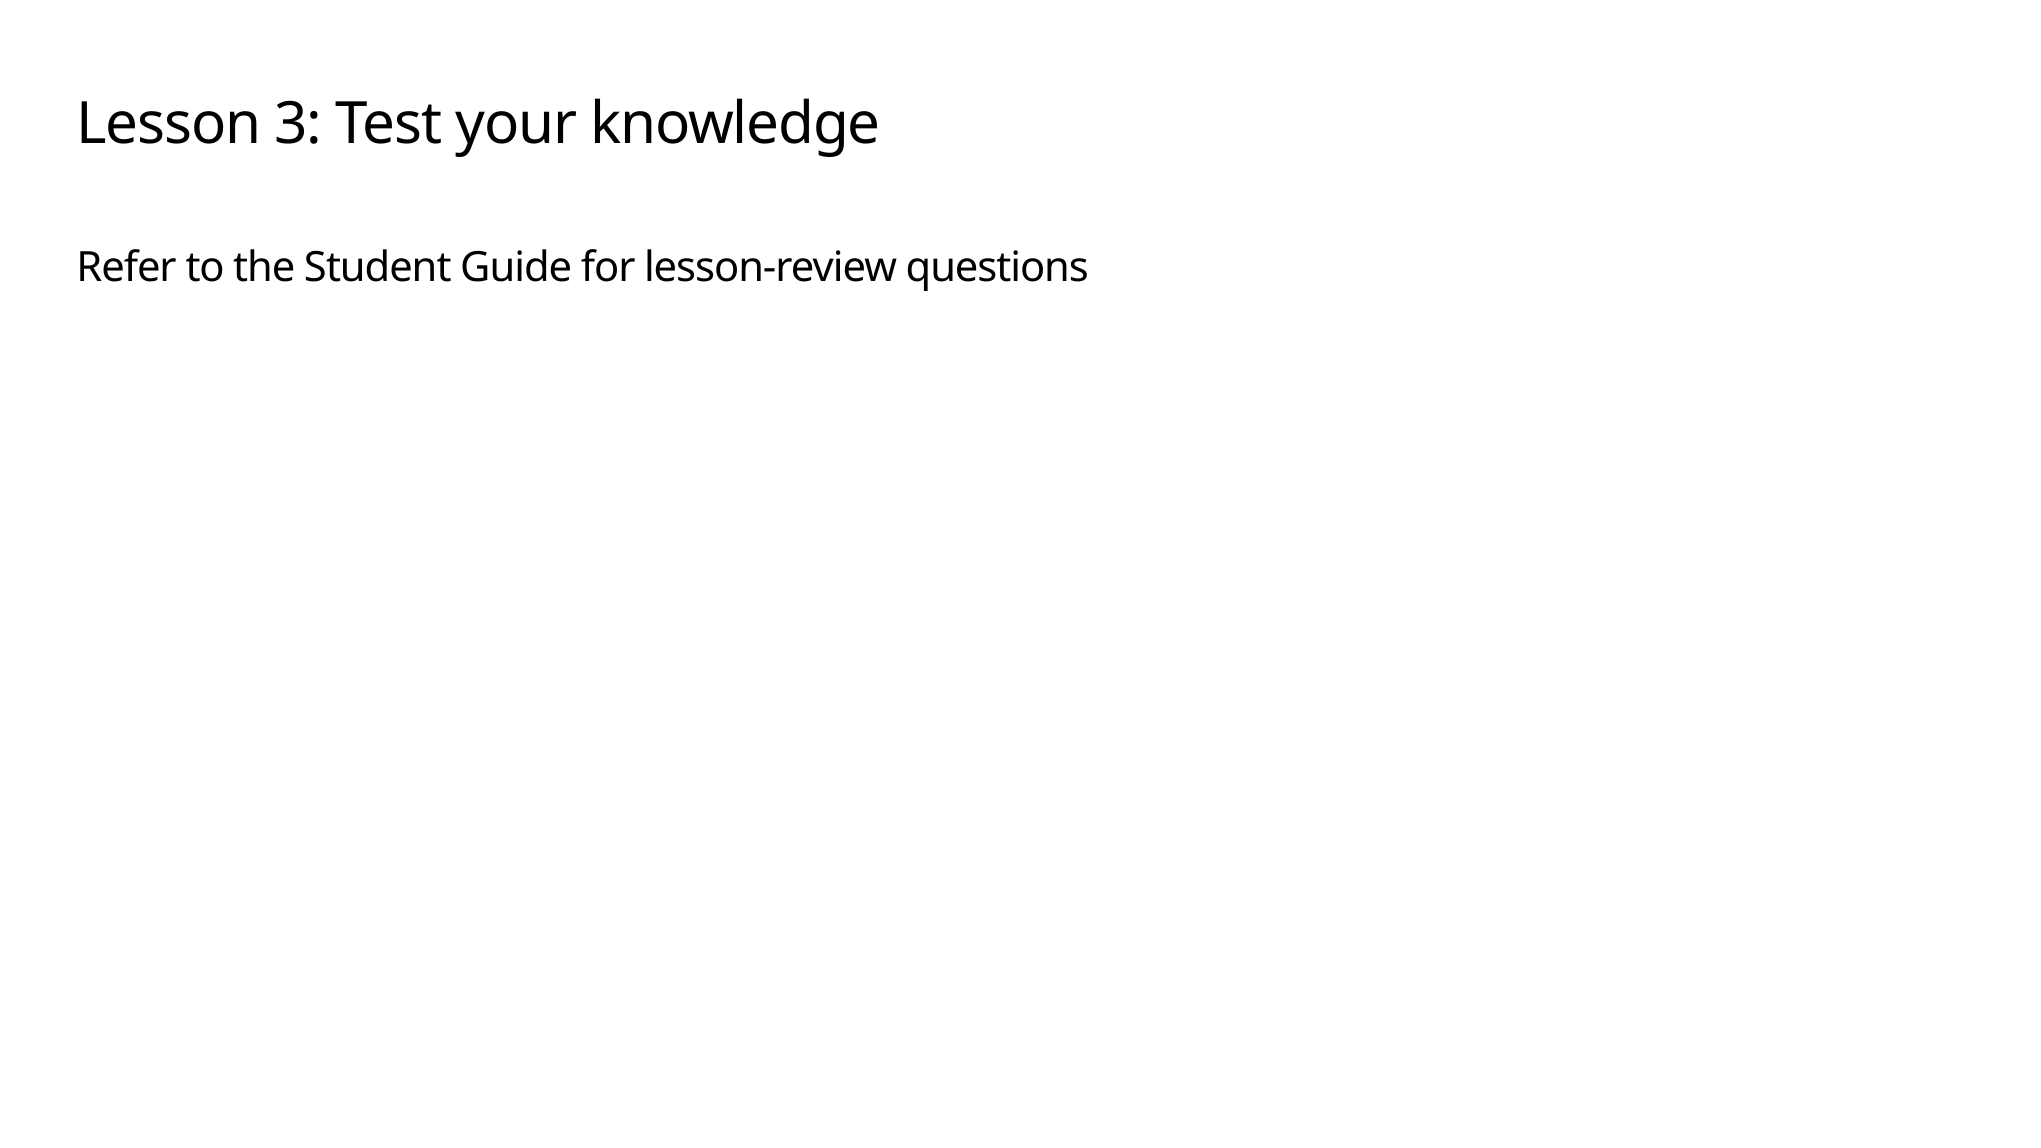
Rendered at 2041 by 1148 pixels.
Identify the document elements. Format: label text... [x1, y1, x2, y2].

list Refer to the Student Guide for lesson-review questions [76, 240, 1968, 1074]
title Lesson 3: Test your knowledge [76, 93, 1968, 161]
